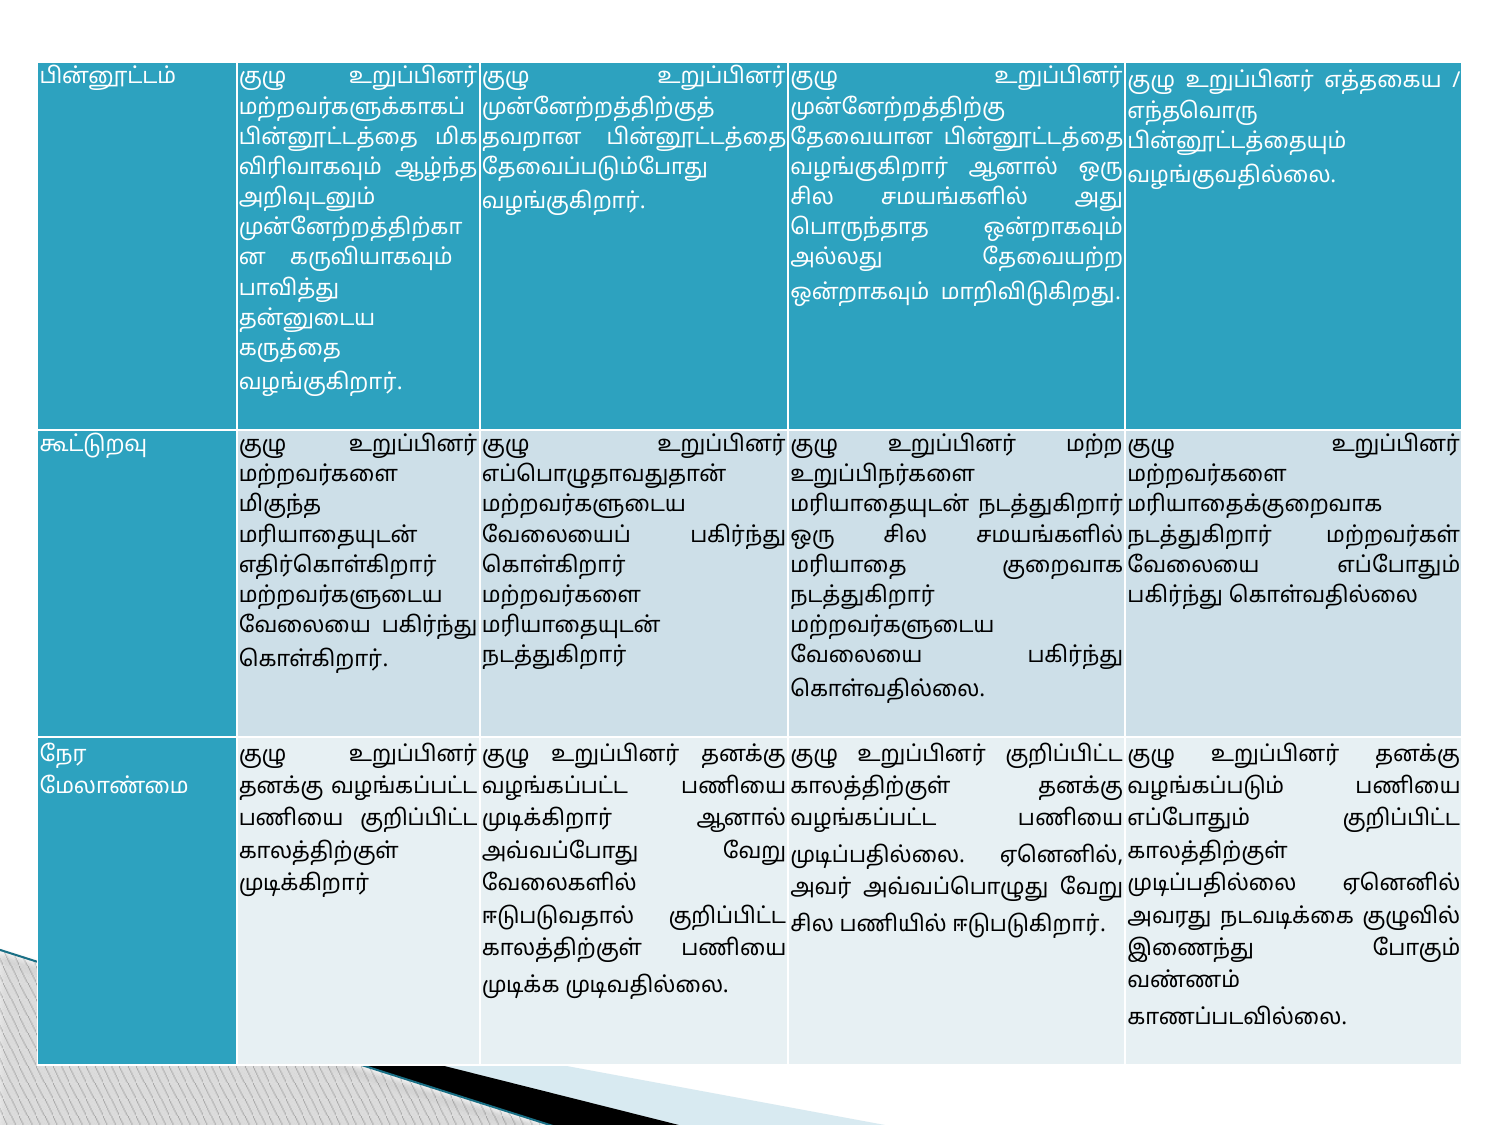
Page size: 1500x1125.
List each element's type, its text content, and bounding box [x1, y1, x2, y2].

table_cell குழு உறுப்பினர் தனக்கு வழங்கப்பட்ட பணியை முடிக்கிறார் ஆனால் அவ்வப்போது வேறு வேலைகளில் ஈடுபடுவதால் குறிப்பிட்ட காலத்திற்குள் பணியை முடிக்க முடிவதில்லை. [481, 738, 787, 1064]
table_header குழு உறுப்பினர் எத்தகைய / எந்தவொரு பின்னூட்டத்தையும் வழங்குவதில்லை. [1126, 63, 1461, 429]
table_cell குழு உறுப்பினர் குறிப்பிட்ட காலத்திற்குள் தனக்கு வழங்கப்பட்ட பணியை முடிப்பதில்லை. ஏனெனில், அவர் அவ்வப்பொழுது வேறு சில பணியில் ஈடுபடுகிறார். [789, 738, 1124, 1064]
table_cell குழு உறுப்பினர் தனக்கு வழங்கப்பட்ட பணியை குறிப்பிட்ட காலத்திற்குள் முடிக்கிறார் [238, 738, 479, 1064]
table_cell குழு உறுப்பினர் மற்ற உறுப்பிநர்களை மரியாதையுடன் நடத்துகிறார் ஒரு சில சமயங்களில் மரியாதை குறைவாக நடத்துகிறார் மற்றவர்களுடைய வேலையை பகிர்ந்து கொள்வதில்லை. [789, 431, 1124, 736]
table_cell நேர மேலாண்மை [38, 738, 236, 1064]
table_cell குழு உறுப்பினர் எப்பொழுதாவதுதான் மற்றவர்களுடைய வேலையைப் பகிர்ந்து கொள்கிறார் மற்றவர்களை மரியாதையுடன் நடத்துகிறார் [481, 431, 787, 736]
table_header பின்னூட்டம் [38, 63, 236, 429]
table_cell குழு உறுப்பினர் தனக்கு வழங்கப்படும் பணியை எப்போதும் குறிப்பிட்ட காலத்திற்குள் முடிப்பதில்லை ஏனெனில் அவரது நடவடிக்கை குழுவில் இணைந்து போகும் வண்ணம் காணப்படவில்லை. [1126, 738, 1461, 1064]
table_header குழு உறுப்பினர் மற்றவர்களுக்காகப் பின்னூட்டத்தை மிக விரிவாகவும் ஆழ்ந்த அறிவுடனும் முன்னேற்றத்திற்கான கருவியாகவும் பாவித்து தன்னுடைய கருத்தை வழங்குகிறார். [238, 63, 479, 429]
table_header குழு உறுப்பினர் முன்னேற்றத்திற்கு தேவையான பின்னூட்டத்தை வழங்குகிறார் ஆனால் ஒரு சில சமயங்களில் அது பொருந்தாத ஒன்றாகவும் அல்லது தேவையற்ற ஒன்றாகவும் மாறிவிடுகிறது. [789, 63, 1124, 429]
table_cell குழு உறுப்பினர் மற்றவர்களை மரியாதைக்குறைவாக நடத்துகிறார் மற்றவர்கள் வேலையை எப்போதும் பகிர்ந்து கொள்வதில்லை [1126, 431, 1461, 736]
table_cell குழு உறுப்பினர் மற்றவர்களை மிகுந்த மரியாதையுடன் எதிர்கொள்கிறார் மற்றவர்களுடைய வேலையை பகிர்ந்து கொள்கிறார். [238, 431, 479, 736]
table_header குழு உறுப்பினர் முன்னேற்றத்திற்குத் தவறான பின்னூட்டத்தை தேவைப்படும்போது வழங்குகிறார். [481, 63, 787, 429]
table_cell கூட்டுறவு [38, 431, 236, 736]
